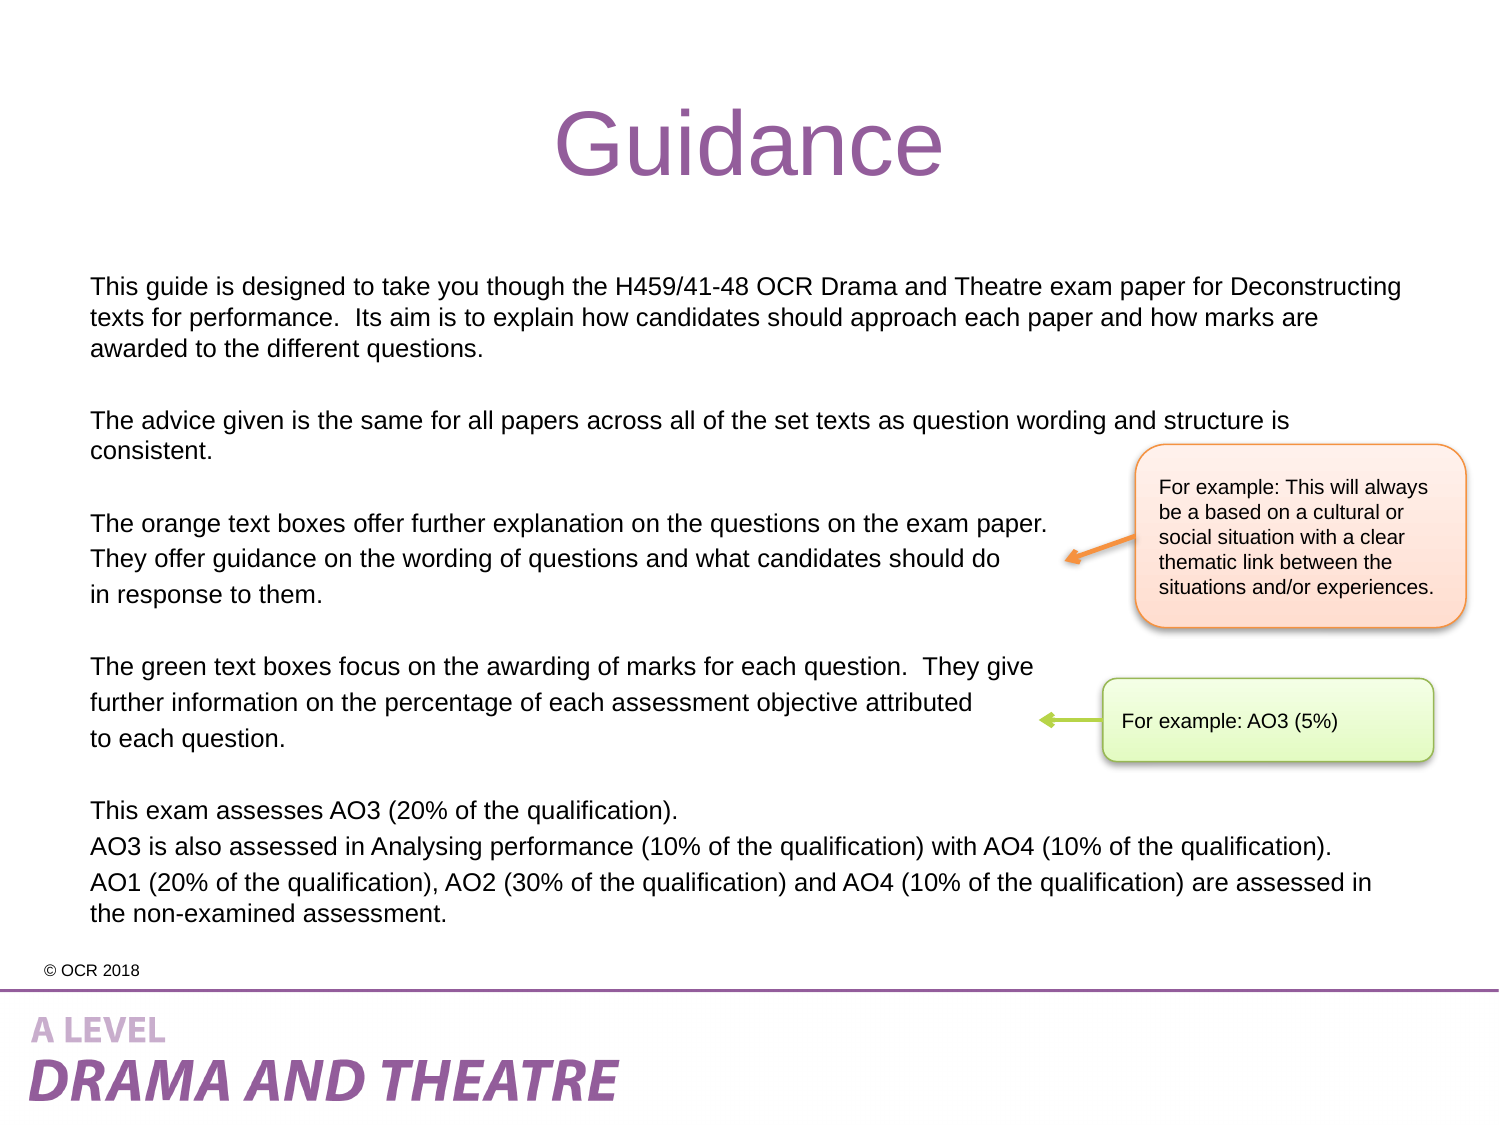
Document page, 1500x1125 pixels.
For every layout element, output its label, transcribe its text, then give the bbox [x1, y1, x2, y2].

picture [0, 989, 1499, 1125]
text_box For example: This will always be a based on a cultural or social situation with a clear thematic link between the situations and/or experiences. [1134, 443, 1467, 629]
title Guidance [75, 45, 1425, 233]
list This guide is designed to take you though the H459/41-48 OCR Drama and Theatre exam paper for Deconstructing texts for performance. Its aim is to explain how candidates should approach each paper and how marks are awarded to the different questions. The advice given is the same for all papers across all of the set texts as question wording and structure is consistent. The orange text boxes offer further explanation on the questions on the exam paper. They offer guidance on the wording of questions and what candidates should do in response to them. The green text boxes focus on the awarding of marks for each question. They give further information on the percentage of each assessment objective attributed to each question. This exam assesses AO3 (20% of the qualification). AO3 is also assessed in Analysing performance (10% of the qualification) with AO4 (10% of the qualification). AO1 (20% of the qualification), AO2 (30% of the qualification) and AO4 (10% of the qualification) are assessed in the non-examined assessment. [75, 262, 1425, 941]
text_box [1064, 535, 1136, 562]
text_box For example: AO3 (5%) [1101, 677, 1435, 763]
